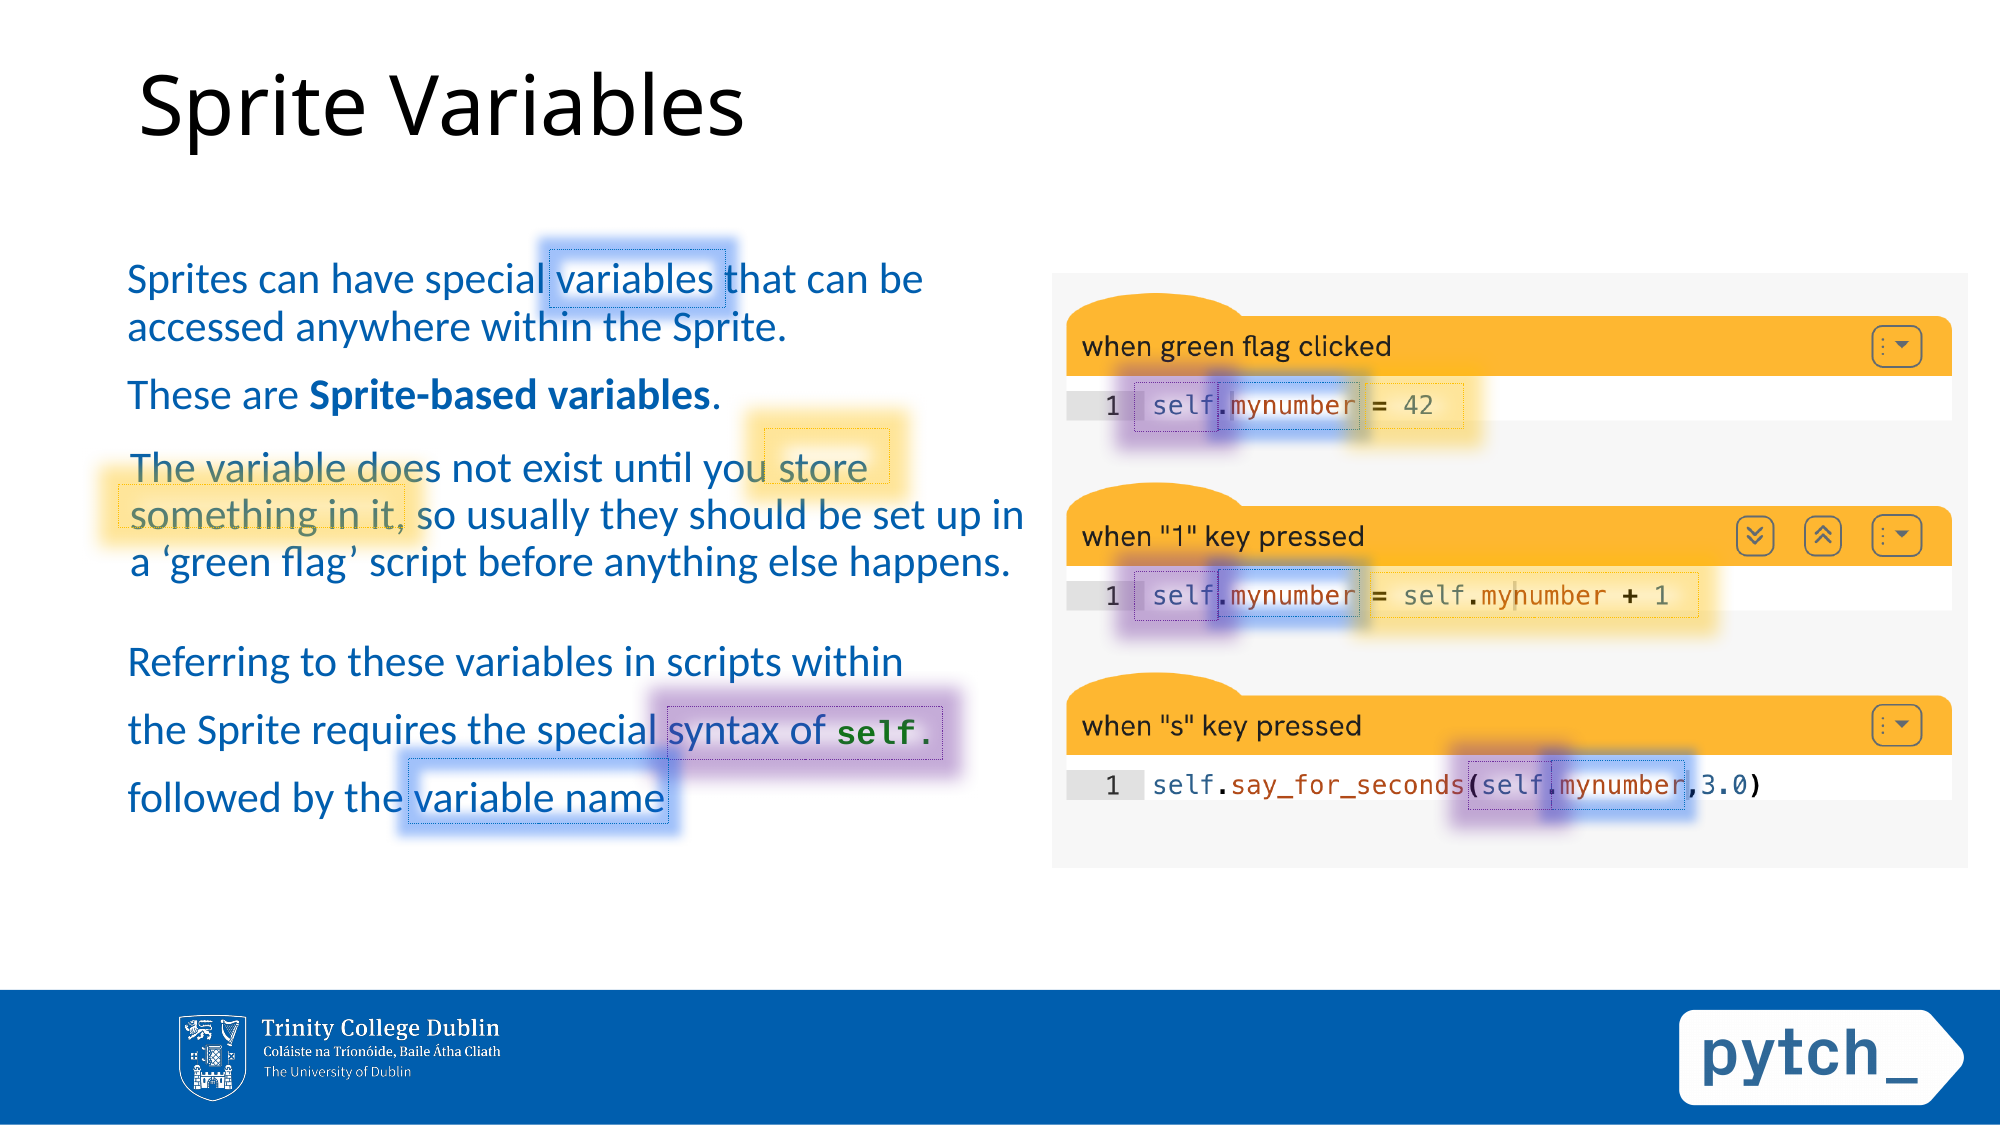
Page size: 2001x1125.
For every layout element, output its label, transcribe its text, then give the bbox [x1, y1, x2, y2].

text_box Sprites can have special variables that can be accessed anywhere within the Sprite. These are Sprite-based variables. [112, 248, 1052, 602]
text_box [667, 706, 943, 760]
picture [1590, 894, 2000, 1125]
picture [1052, 273, 1968, 868]
title Sprite Variables [123, 0, 1849, 218]
text_box [408, 758, 669, 824]
text_box [397, 744, 683, 836]
picture [178, 1014, 502, 1102]
text_box Referring to these variables in scripts within the Sprite requires the special syntax of self. followed by the variable name [112, 630, 973, 932]
